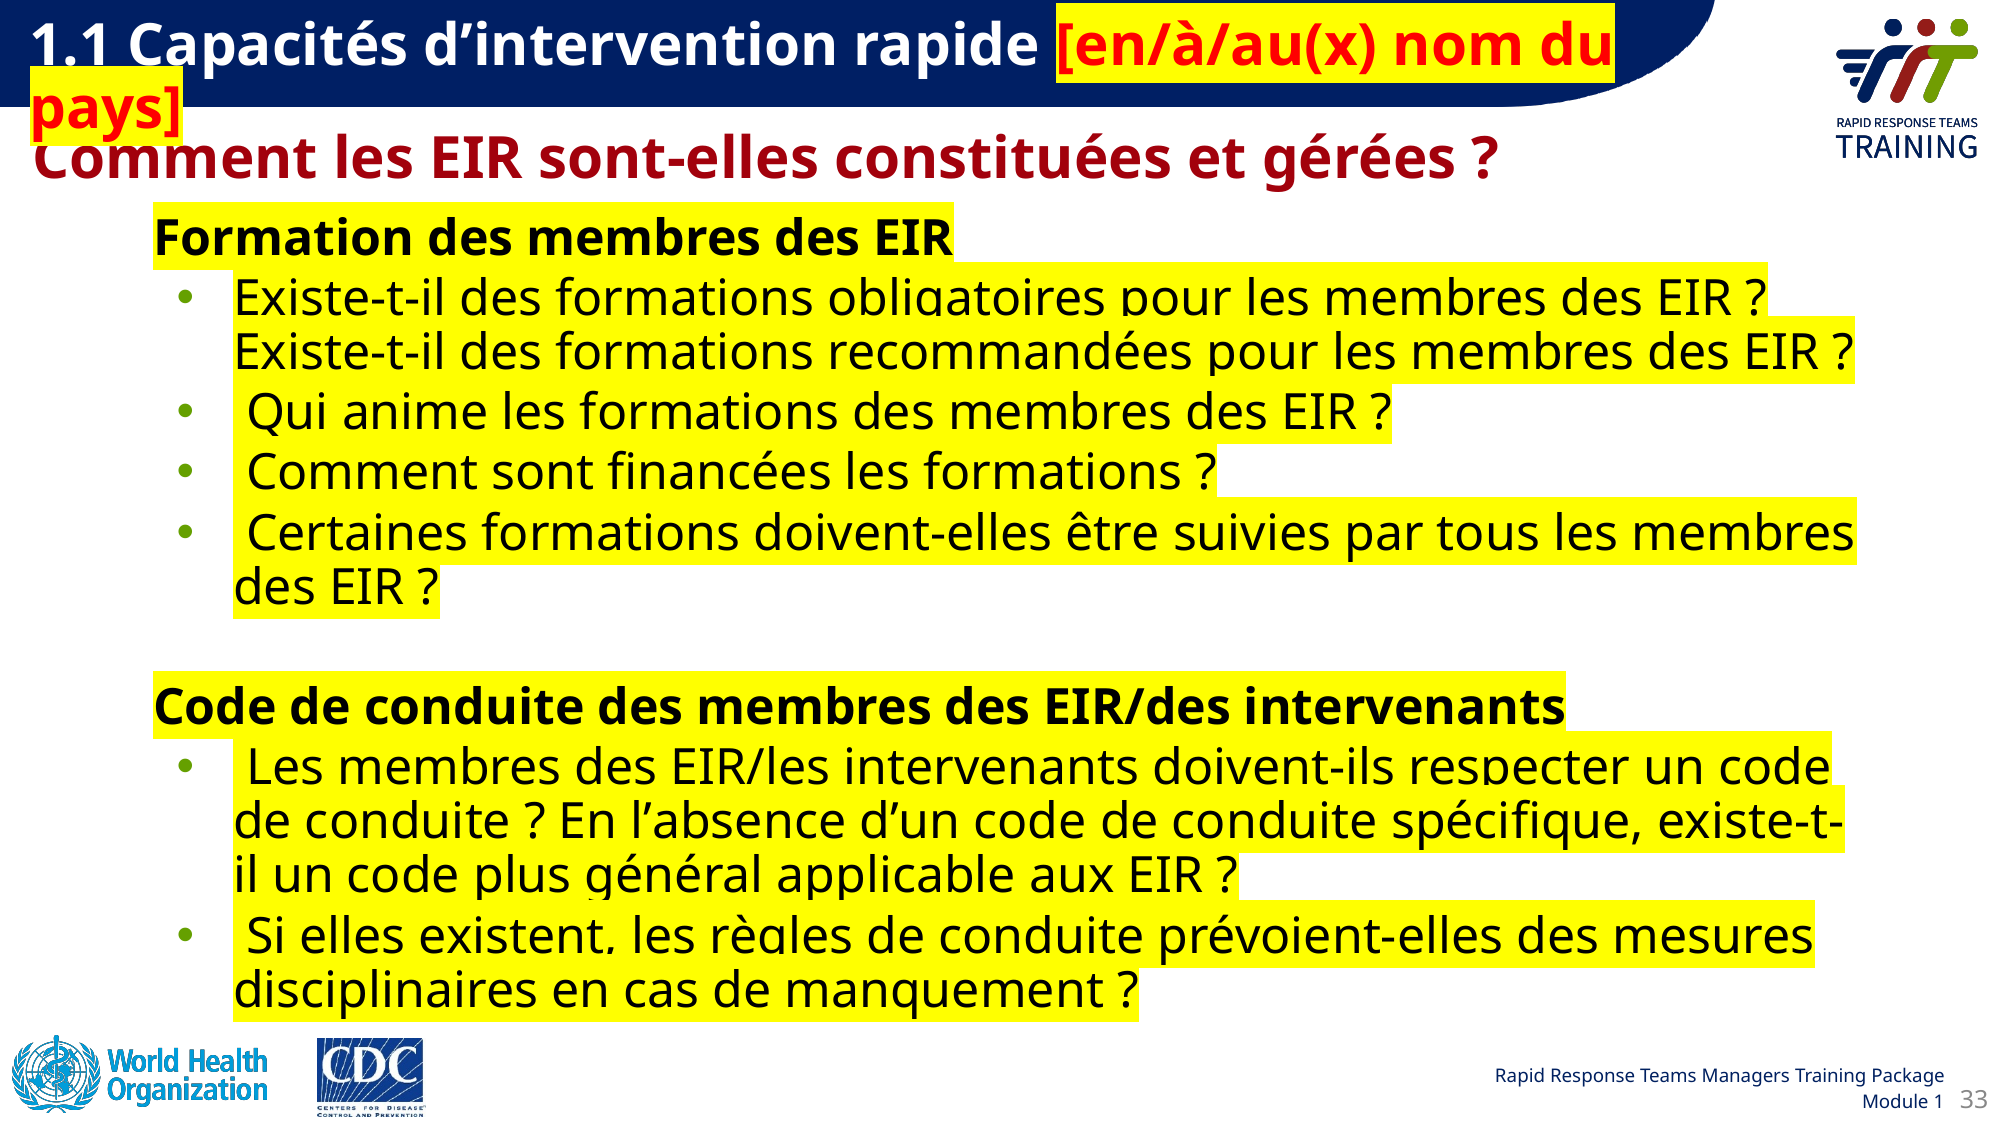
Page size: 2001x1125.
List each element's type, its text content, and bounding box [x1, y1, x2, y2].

picture [22, 1062, 26, 1077]
text_box 33 [1560, 1075, 1996, 1121]
picture [59, 1035, 267, 1113]
text_box 1.1 Capacités dʼintervention rapide [en/à/au(x) nom du pays] [22, 7, 1686, 110]
picture [40, 1062, 47, 1070]
picture [71, 1053, 90, 1091]
picture [24, 1054, 36, 1087]
picture [1835, 19, 1978, 167]
picture [0, 0, 1717, 107]
picture [12, 1035, 54, 1068]
picture [12, 1083, 48, 1113]
picture [34, 1054, 43, 1078]
list Formation des membres des EIR Existe-t-il des formations obligatoires pour les membres des EIR ? Existe-t-il des formations recommandées pour les membres des EIR ? Qui anime les formations des membres des EIR ? Comment sont financées les formations ? Certaines formations doivent-elles être suivies par tous les membres des EIR ? Code de conduite des membres des EIR/des intervenants Les membres des EIR/les intervenants doivent-ils respecter un code de conduite ? En lʼabsence dʼun code de conduite spécifique, existe-t-il un code plus général applicable aux EIR ? Si elles existent, les règles de conduite prévoient-elles des mesures disciplinaires en cas de manquement ? [145, 204, 1867, 1081]
picture [50, 1108, 62, 1113]
list Comment les EIR sont-elles constituées et gérées ? [24, 120, 1537, 224]
picture [36, 1088, 78, 1105]
picture [46, 1056, 54, 1062]
picture [317, 1081, 426, 1117]
picture [30, 1083, 37, 1091]
